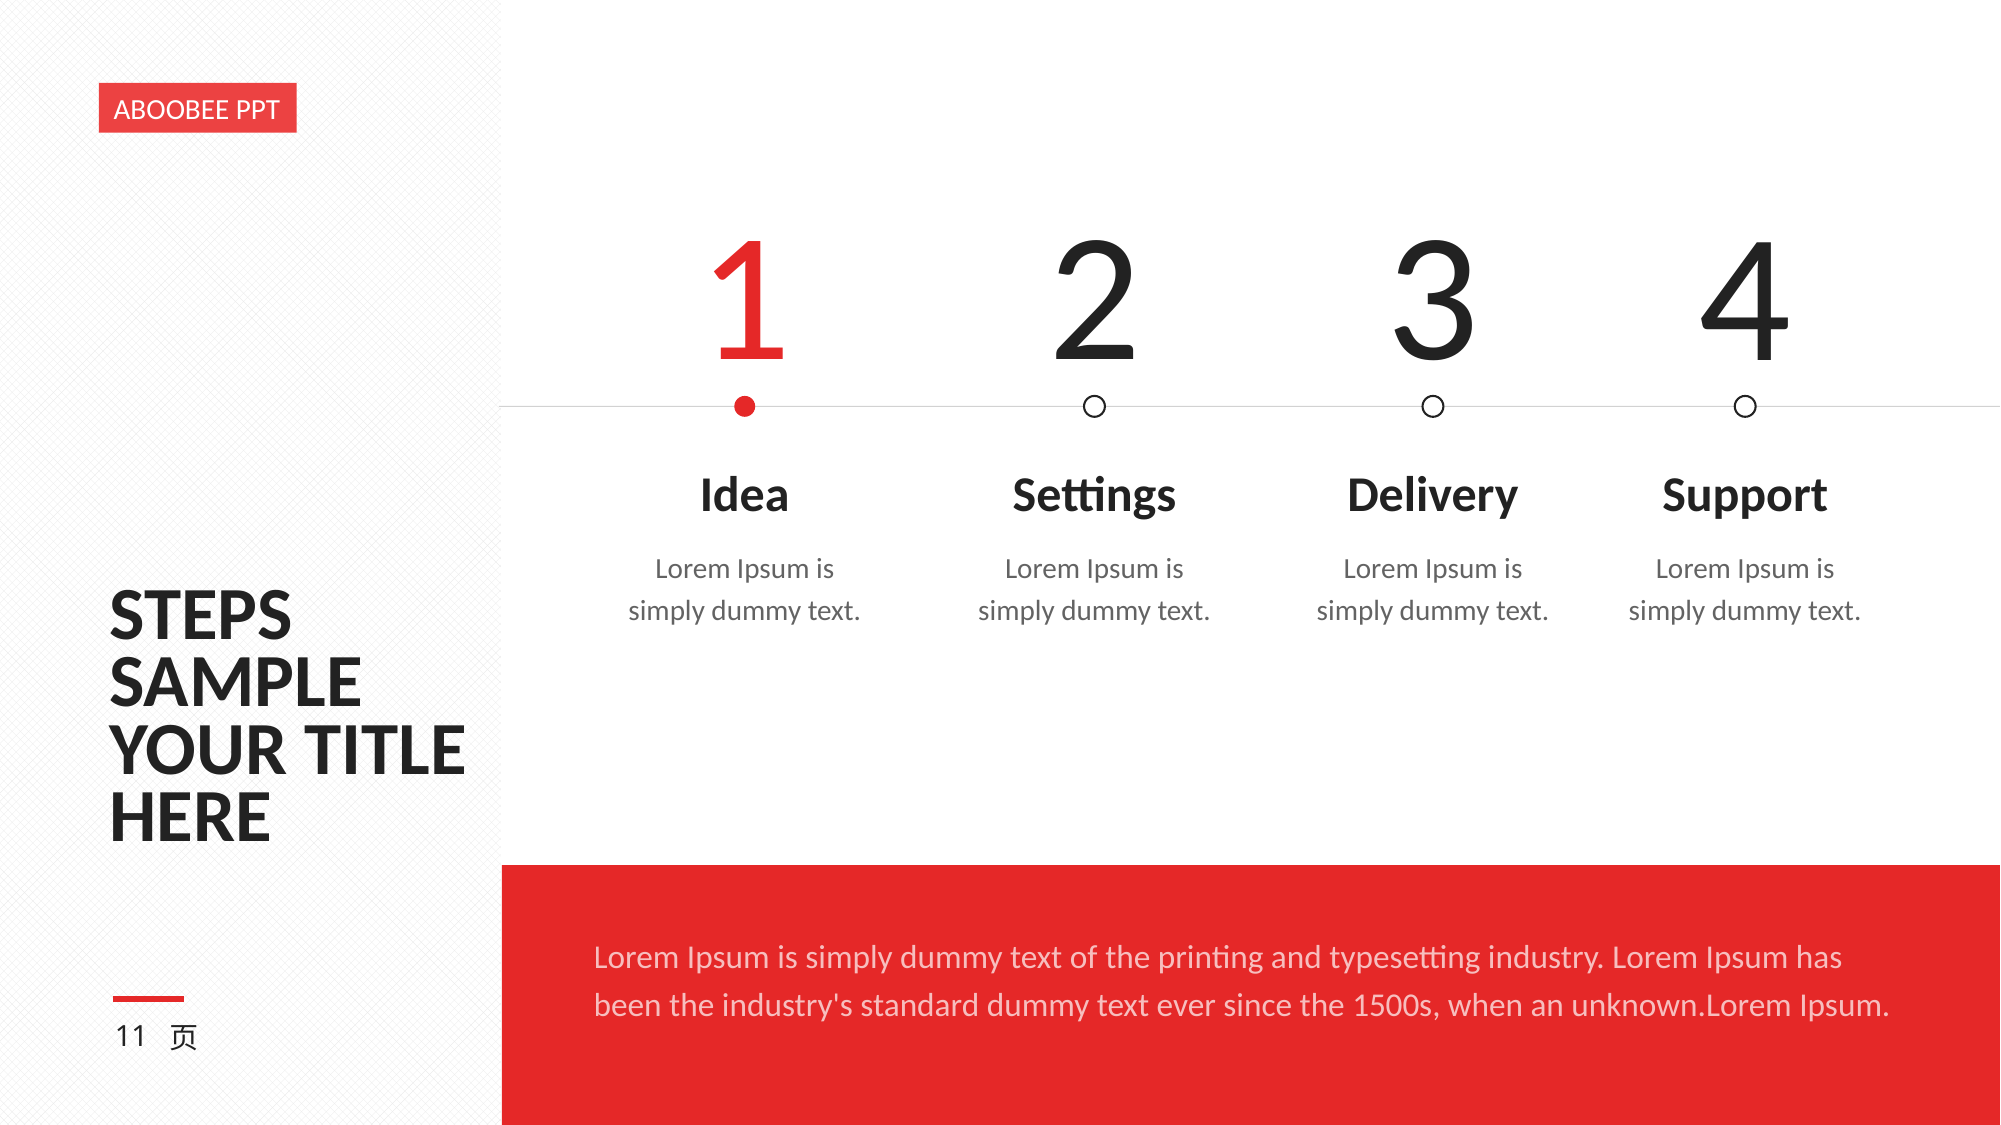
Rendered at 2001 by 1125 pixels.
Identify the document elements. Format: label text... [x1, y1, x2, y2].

text_box [1083, 394, 1106, 406]
text_box [733, 407, 757, 418]
text_box [1421, 394, 1445, 406]
text_box [1733, 394, 1757, 406]
text_box 1 [683, 169, 807, 404]
text_box 2 [1033, 169, 1156, 404]
text_box [501, 864, 2000, 1125]
text_box [1421, 407, 1445, 418]
text_box Lorem Ipsum is simply dummy text of the printing and typesetting industry. Lorem Ipsum has been the industry's standard dummy text ever since the 1500s, when an unknown.Lorem Ipsum. [579, 919, 1923, 1042]
text_box [733, 394, 757, 406]
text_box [1271, 465, 1583, 628]
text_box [932, 465, 1257, 628]
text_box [583, 465, 907, 628]
text_box 4 [1683, 170, 1807, 405]
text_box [1583, 465, 1907, 628]
title STEPS SAMPLE YOUR TITLE HERE [94, 578, 499, 964]
text_box ABOOBEE PPT [98, 82, 297, 133]
text_box 3 [1371, 169, 1495, 404]
text_box [1733, 407, 1757, 418]
text_box [1083, 407, 1106, 418]
